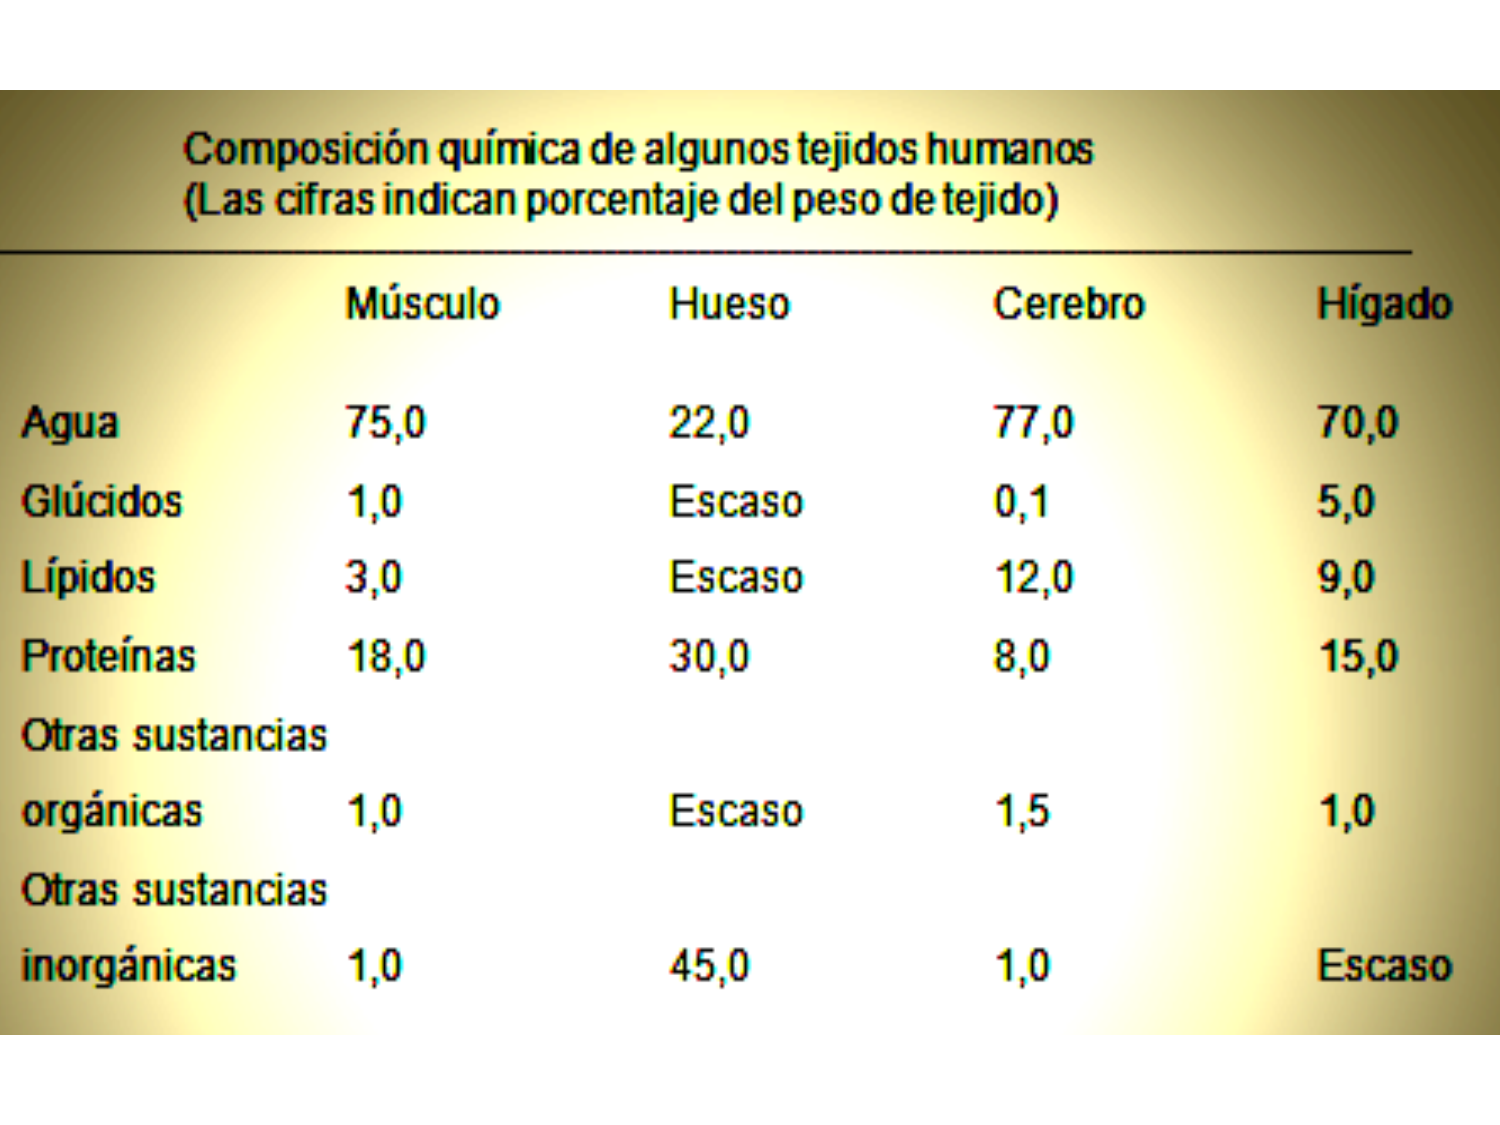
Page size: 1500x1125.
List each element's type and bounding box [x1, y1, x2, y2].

picture [0, 89, 1500, 1036]
